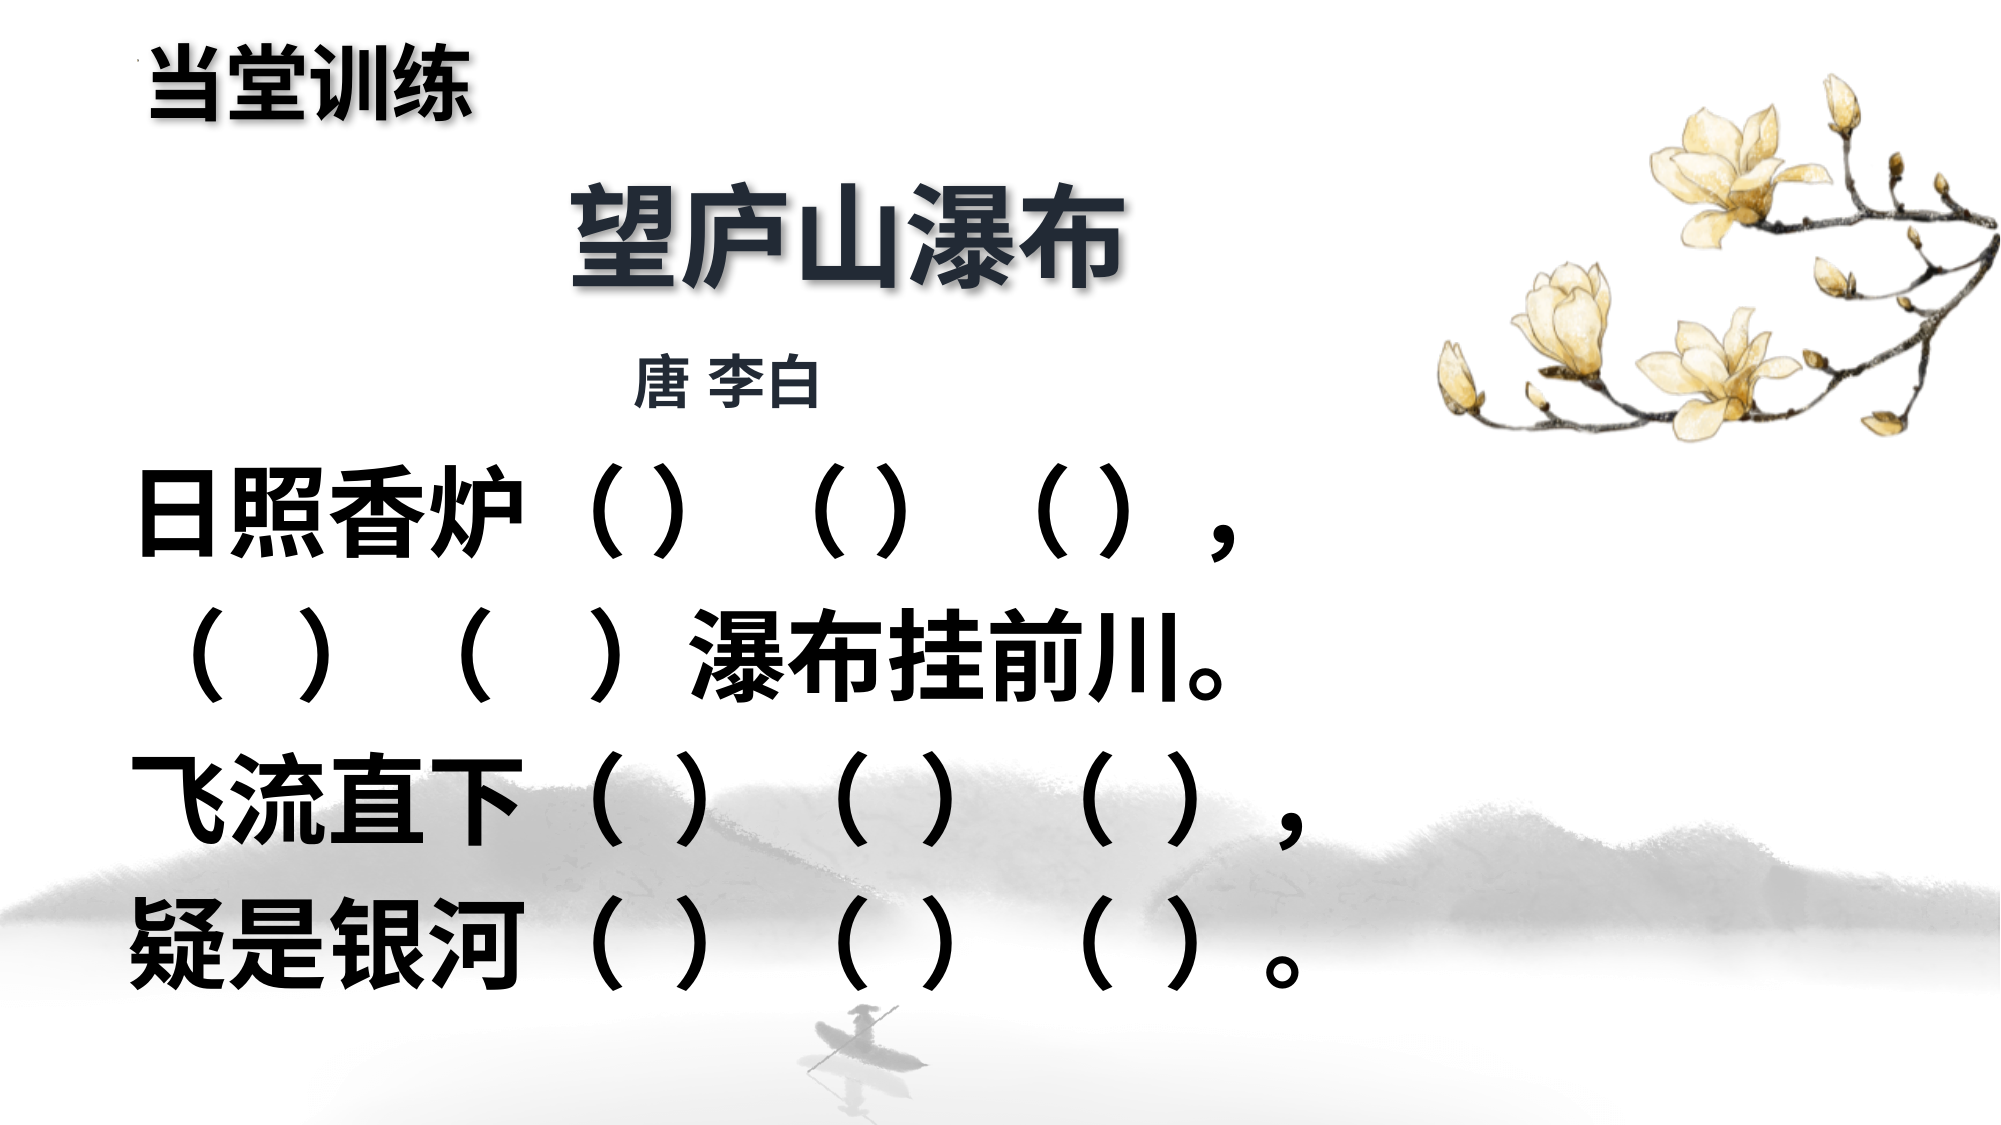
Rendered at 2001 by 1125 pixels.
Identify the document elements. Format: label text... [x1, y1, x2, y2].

text_box 日照香炉（ ）（ ）（ ）， （ ）（ ）瀑布挂前川。 飞流直下（ ）（ ）（ ）， 疑是银河（ ）（ ）（ ）。 [112, 418, 1673, 1009]
text_box 唐 李白 [618, 323, 1079, 423]
picture [824, 55, 2001, 463]
text_box 望庐山瀑布 [457, 158, 1240, 309]
picture [0, 717, 2000, 1125]
text_box 当堂训练 [56, 23, 562, 139]
